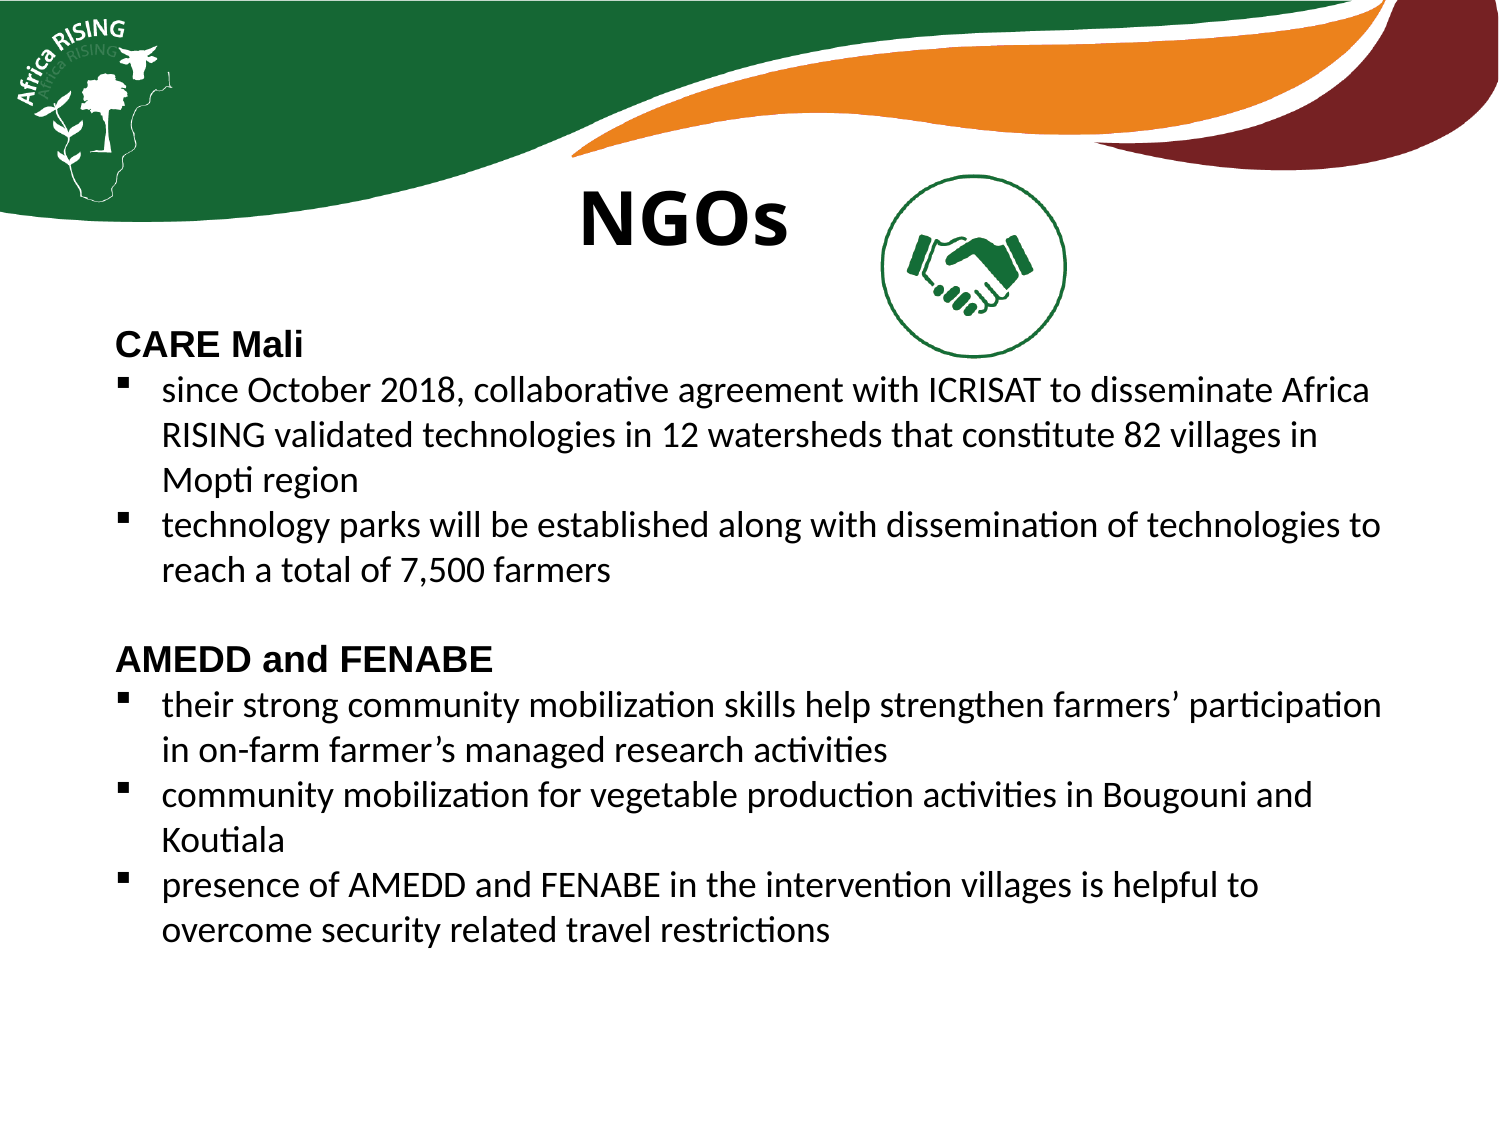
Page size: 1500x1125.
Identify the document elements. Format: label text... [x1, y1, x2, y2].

text_box CARE Mali since October 2018, collaborative agreement with ICRISAT to disseminate Africa RISING validated technologies in 12 watersheds that constitute 82 villages in Mopti region technology parks will be established along with dissemination of technologies to reach a total of 7,500 farmers AMEDD and FENABE their strong community mobilization skills help strengthen farmers’ participation in on-farm farmer’s managed research activities community mobilization for vegetable production activities in Bougouni and Koutiala presence of AMEDD and FENABE in the intervention villages is helpful to overcome security related travel restrictions [99, 312, 1413, 1093]
list NGOs [525, 162, 850, 300]
picture [0, 0, 1499, 364]
